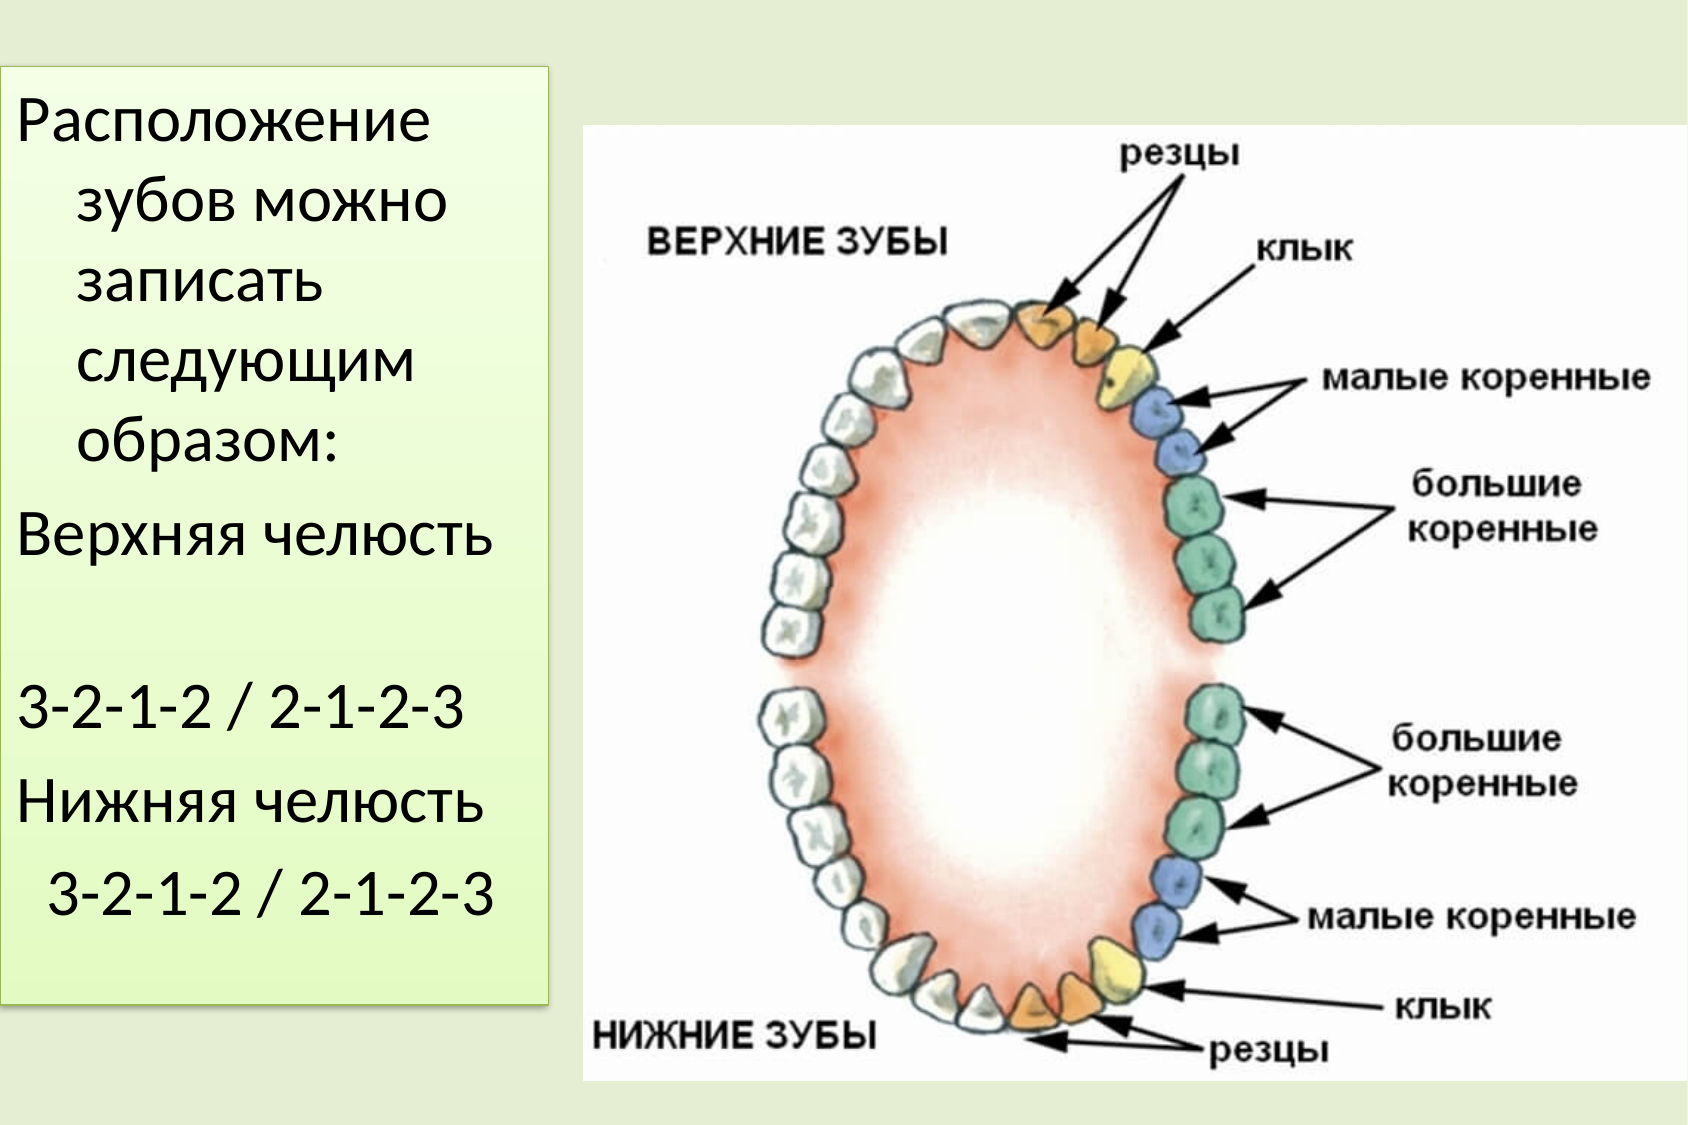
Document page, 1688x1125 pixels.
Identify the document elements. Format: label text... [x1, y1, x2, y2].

list Расположение зубов можно записать следующим образом: Верхняя челюсть 3-2-1-2 / 2-1-2-3 Нижняя челюсть 3-2-1-2 / 2-1-2-3 [0, 66, 549, 1006]
picture [583, 125, 1688, 1081]
